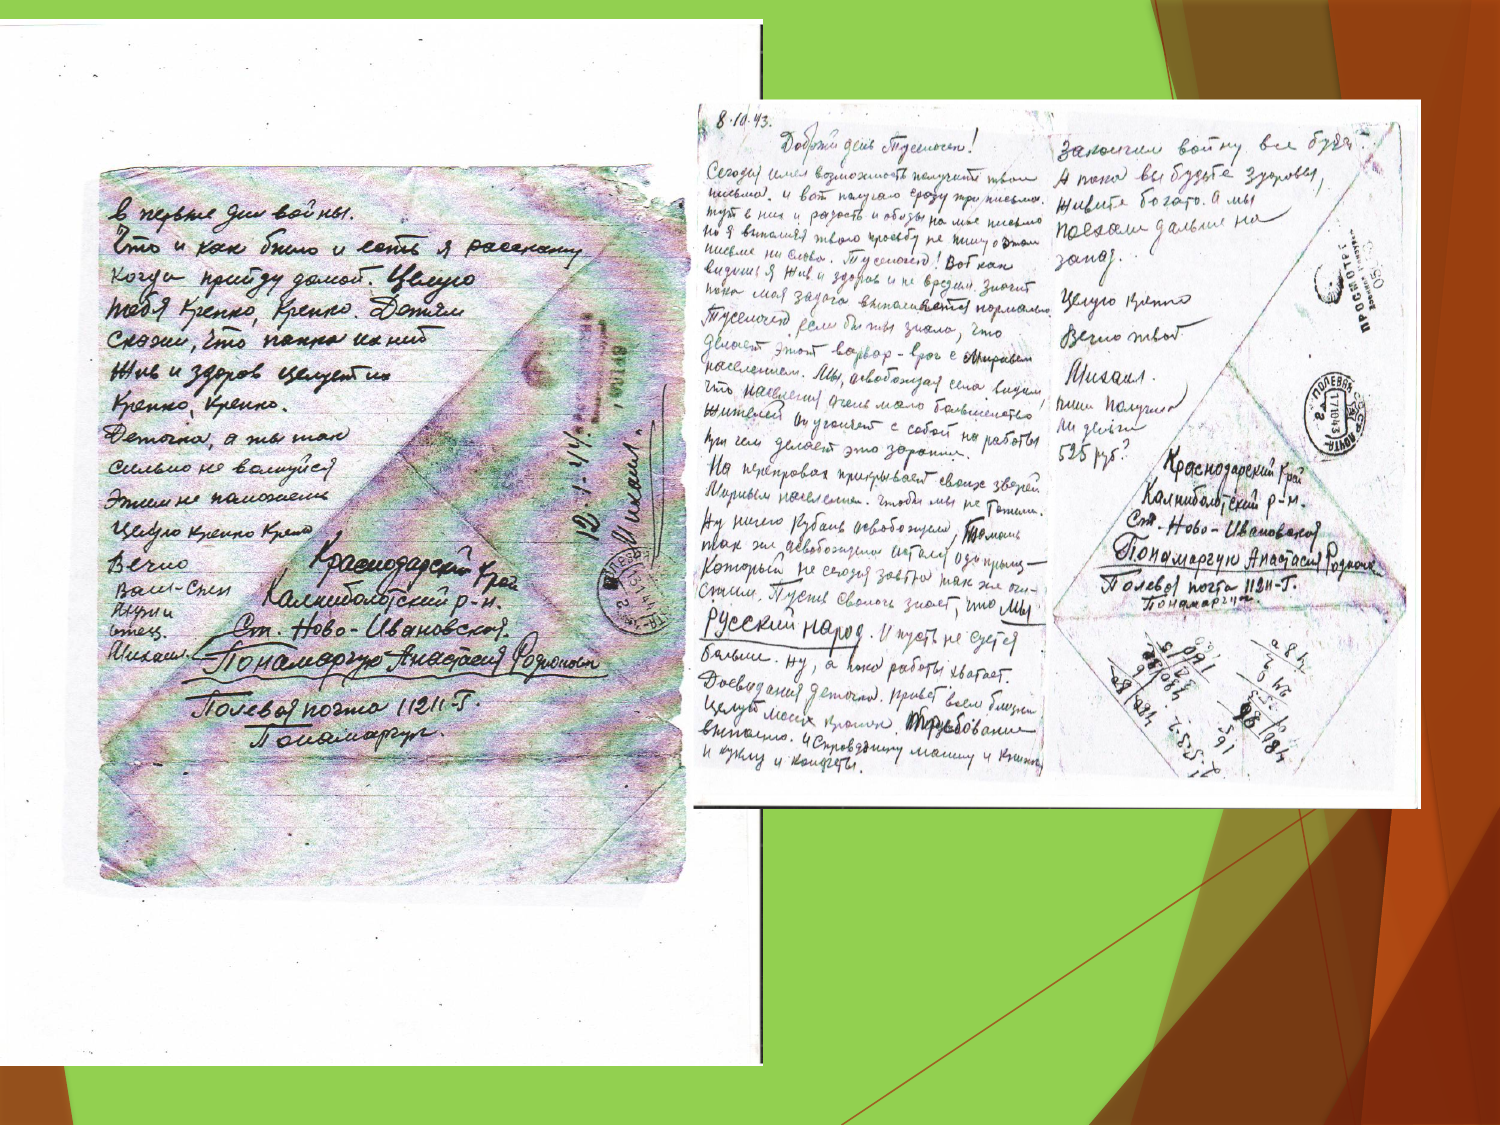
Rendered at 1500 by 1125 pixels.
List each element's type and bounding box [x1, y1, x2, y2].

picture [0, 18, 1421, 1067]
